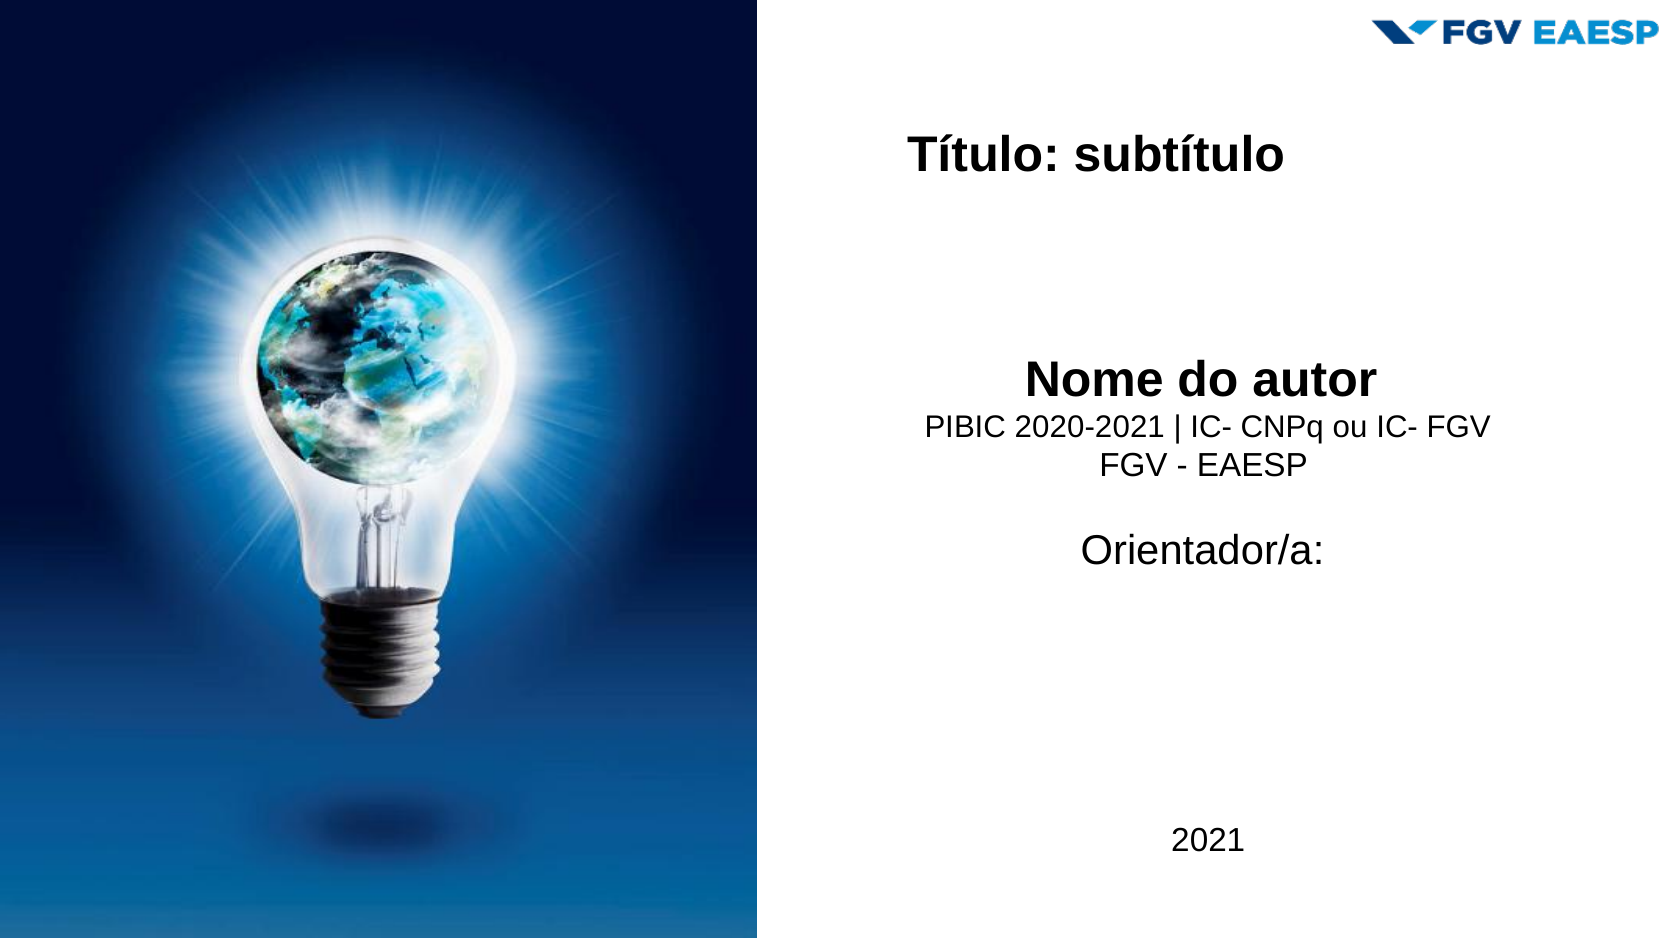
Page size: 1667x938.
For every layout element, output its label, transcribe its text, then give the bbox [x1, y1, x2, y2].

picture [1371, 0, 1667, 47]
title Título: subtítulo [892, 114, 1530, 420]
text_box 2021 [956, 811, 1460, 866]
picture [0, 0, 757, 938]
subtitle Nome do autor PIBIC 2020-2021 | IC- CNPq ou IC- FGV FGV - EAESP Orientador/a: [900, 338, 1516, 684]
